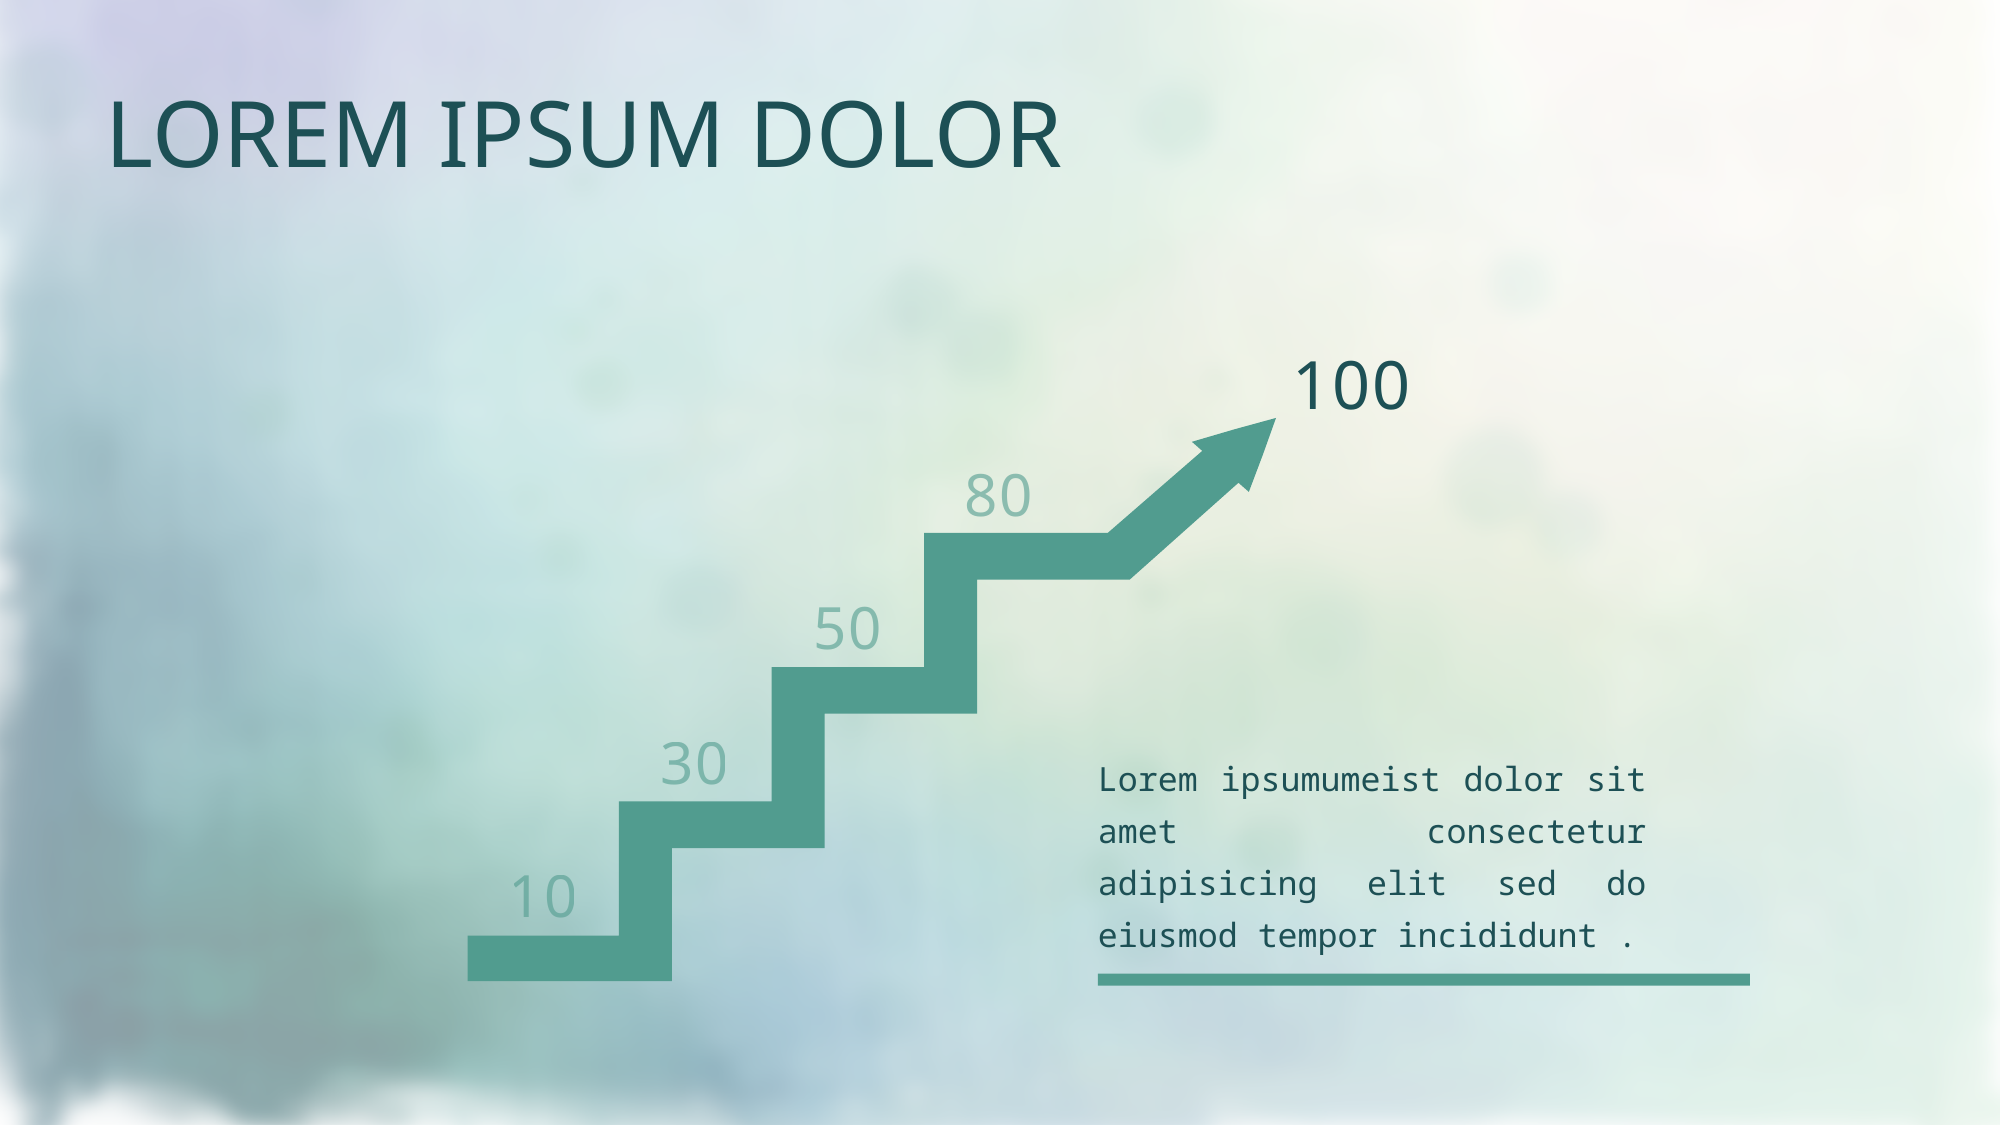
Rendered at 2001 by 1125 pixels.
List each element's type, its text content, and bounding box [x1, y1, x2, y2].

text_box 80 [922, 450, 1074, 535]
text_box 30 [618, 718, 770, 804]
text_box 100 [1277, 335, 1571, 430]
text_box 50 [771, 583, 923, 669]
text_box LOREM IPSUM DOLOR [90, 29, 1816, 247]
text_box [466, 416, 1277, 983]
text_box [1097, 973, 1750, 986]
text_box Lorem ipsumumeist dolor sit amet consectetur adipisicing elit sed do eiusmod tempor incididunt . [1097, 731, 1647, 969]
text_box 10 [467, 852, 619, 937]
